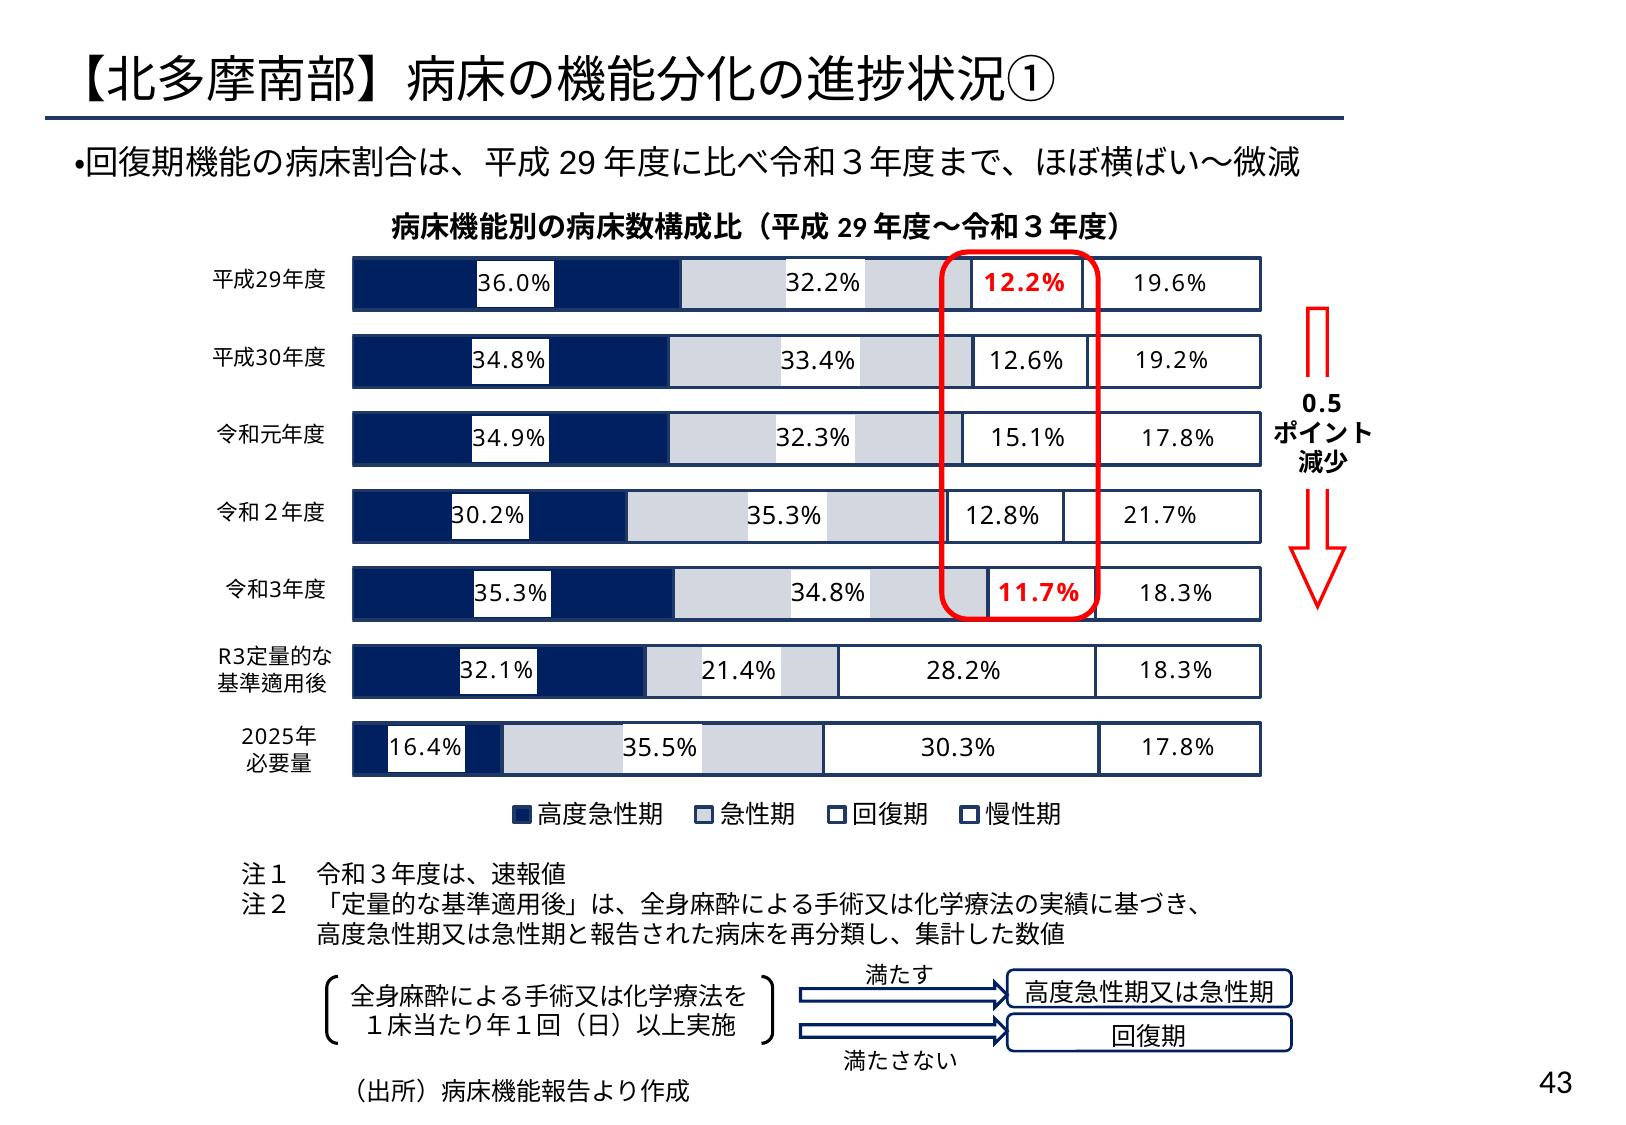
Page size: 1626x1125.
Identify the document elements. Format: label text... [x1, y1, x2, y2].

title 【北多摩南部】病床の機能分化の進捗状況① [44, 32, 1344, 116]
text_box ・回復期機能の病床割合は、平成29年度に比べ令和３年度まで、ほぼ横ばい～微減 [74, 118, 1625, 187]
text_box 高度急性期又は急性期 [1008, 968, 1293, 1009]
text_box 回復期 [1006, 1012, 1293, 1053]
slide_number 42 [1221, 1050, 1588, 1111]
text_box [800, 954, 1008, 1008]
text_box 注１ 令和３年度は、速報値 注２ 「定量的な基準適用後」は、全身麻酔による手術又は化学療法の実績に基づき、 高度急性期又は急性期と報告された病床を再分類し、集計した数値 [226, 856, 1319, 956]
text_box 病床機能別の病床数構成比（平成29年度～令和３年度） [376, 201, 1169, 224]
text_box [800, 1018, 1008, 1081]
picture [194, 224, 1407, 856]
text_box （出所）病床機能報告より作成 [326, 1068, 843, 1113]
text_box 全身麻酔による手術又は化学療法を １床当たり年１回（日）以上実施 [326, 975, 774, 1044]
